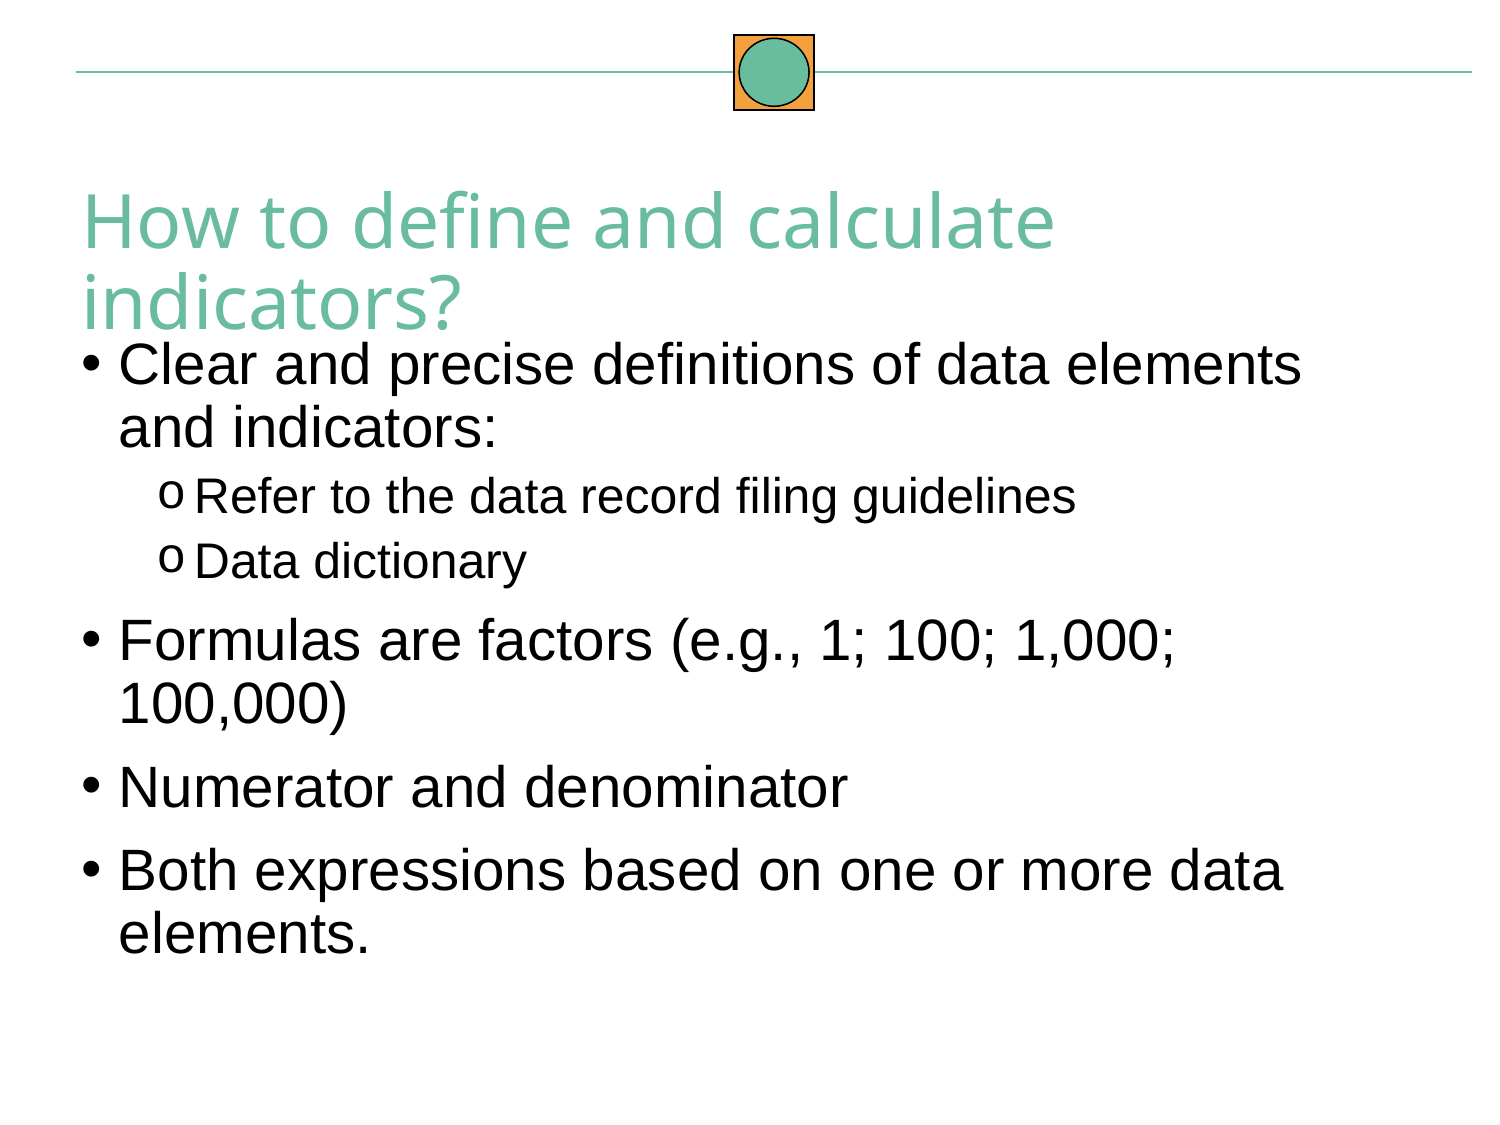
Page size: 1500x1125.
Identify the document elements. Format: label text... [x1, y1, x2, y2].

list Clear and precise definitions of data elements and indicators: Refer to the data record filing guidelines Data dictionary Formulas are factors (e.g., 1; 100; 1,000; 100,000) Numerator and denominator Both expressions based on one or more data elements. [66, 327, 1428, 753]
list How to define and calculate indicators? [66, 176, 1410, 314]
